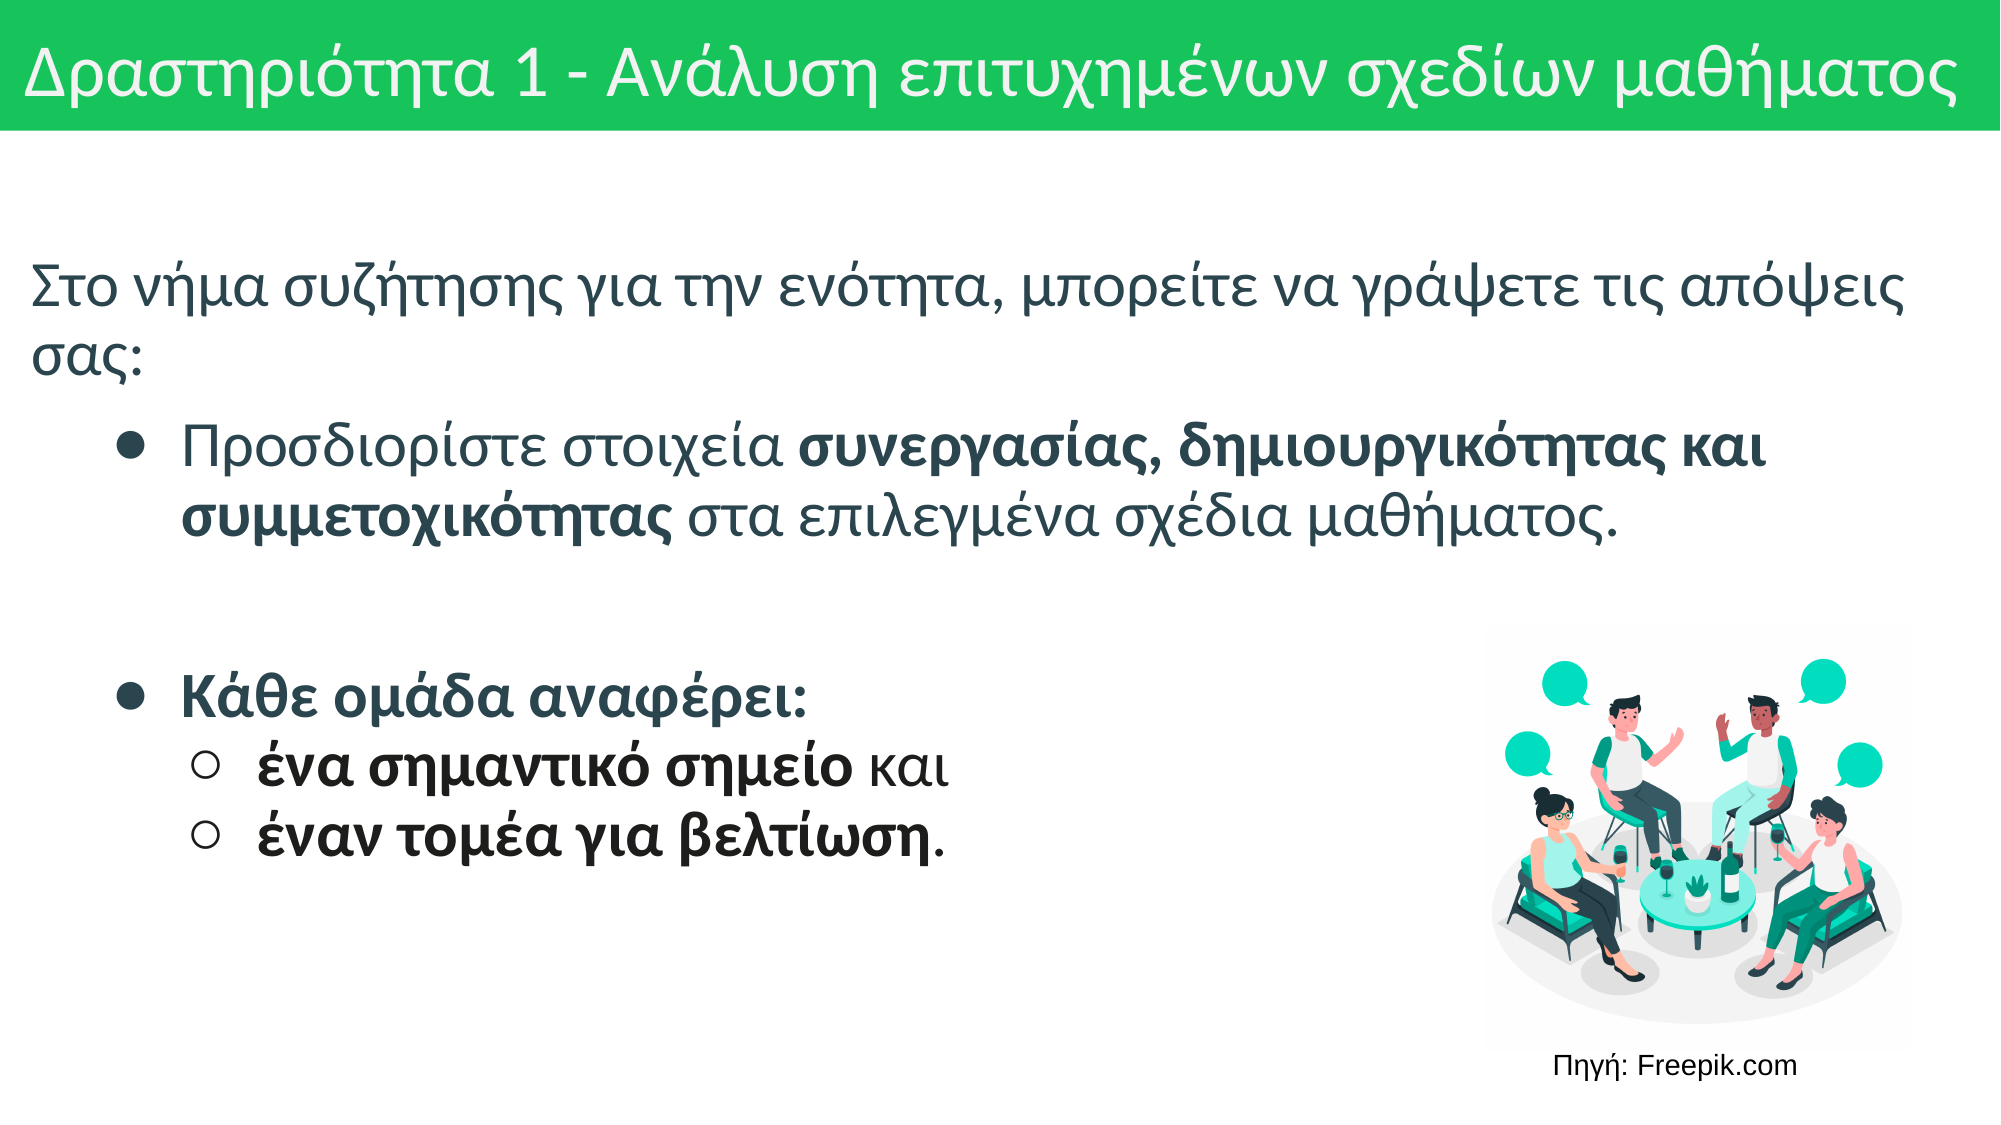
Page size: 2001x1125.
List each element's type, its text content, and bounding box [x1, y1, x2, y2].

list Στο νήμα συζήτησης για την ενότητα, μπορείτε να γράψετε τις απόψεις σας: Προσδιορίστε στοιχεία συνεργασίας, δημιουργικότητας και συμμετοχικότητας στα επιλεγμένα σχέδια μαθήματος. Κάθε ομάδα αναφέρει: ένα σημαντικό σημείο και έναν τομέα για βελτίωση. [16, 144, 1976, 1108]
picture [1484, 626, 1910, 1052]
title Δραστηριότητα 1 - Ανάλυση επιτυχημένων σχεδίων μαθήματος [16, 13, 1976, 131]
text_box Πηγή: Freepik.com [1537, 1031, 1942, 1108]
